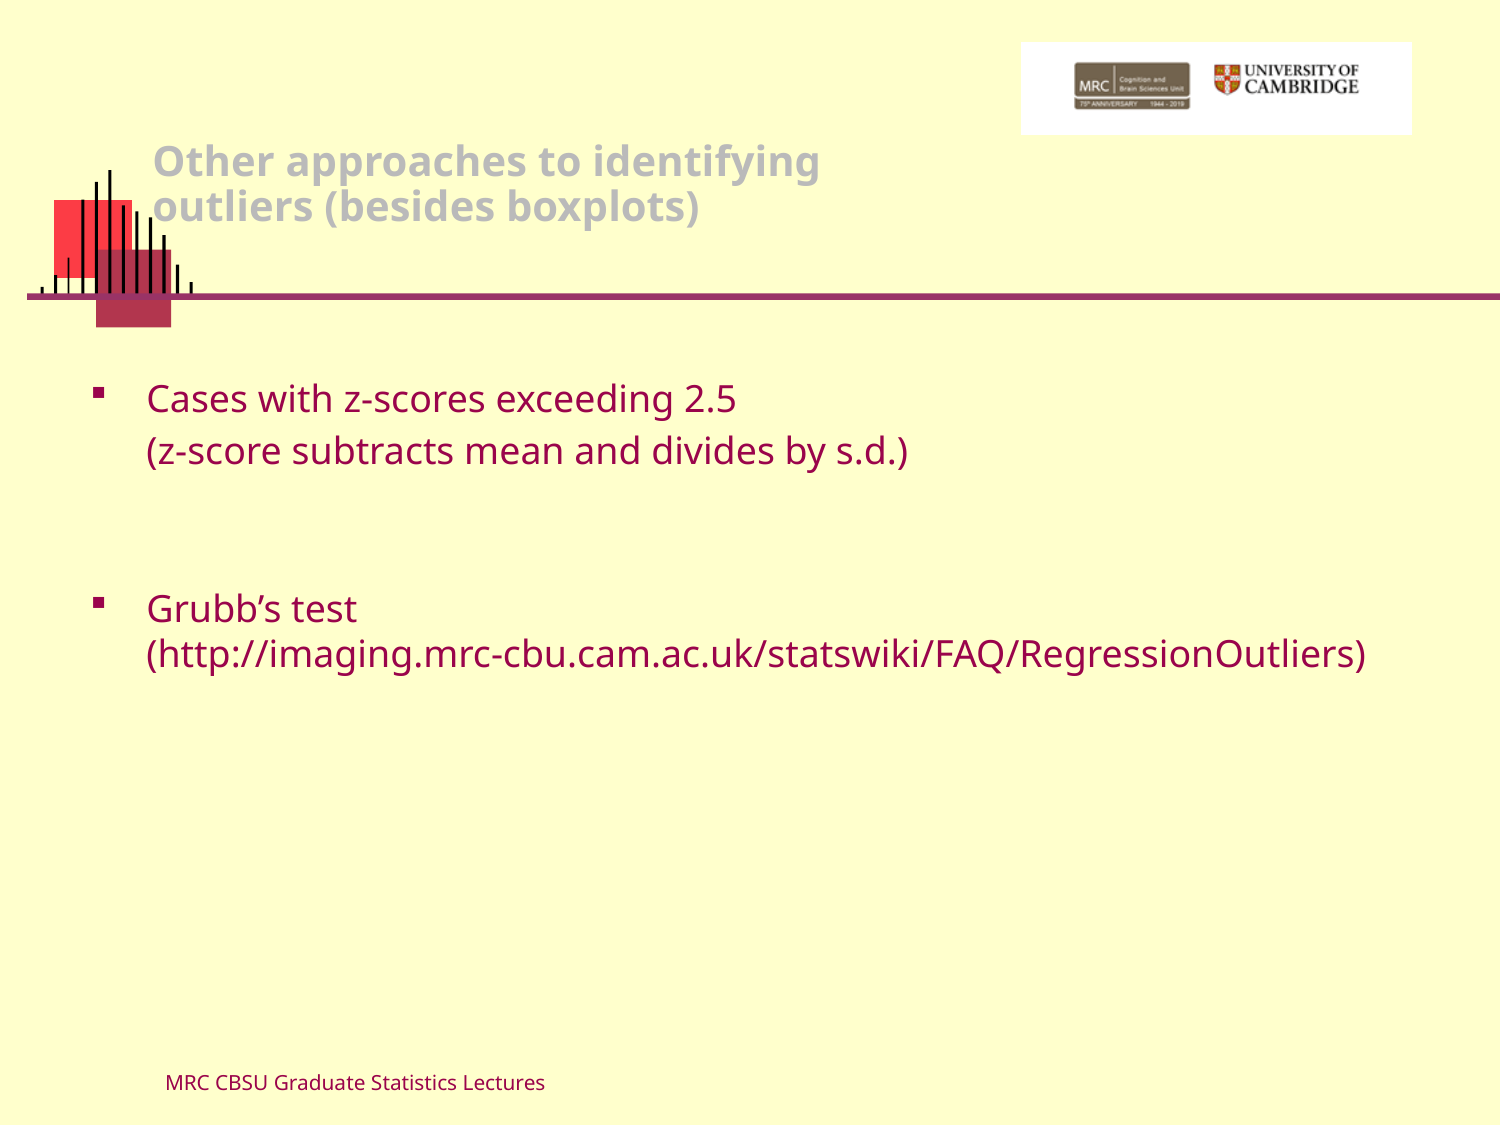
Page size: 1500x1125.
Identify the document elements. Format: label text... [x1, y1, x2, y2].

picture [1021, 42, 1412, 135]
title Other approaches to identifying outliers (besides boxplots) [137, 137, 988, 233]
footer MRC CBSU Graduate Statistics Lectures [149, 1062, 988, 1101]
list Cases with z-scores exceeding 2.5 (z-score subtracts mean and divides by s.d.) Grubb’s test (http://imaging.mrc-cbu.cam.ac.uk/statswiki/FAQ/RegressionOutliers) [75, 262, 1425, 1038]
